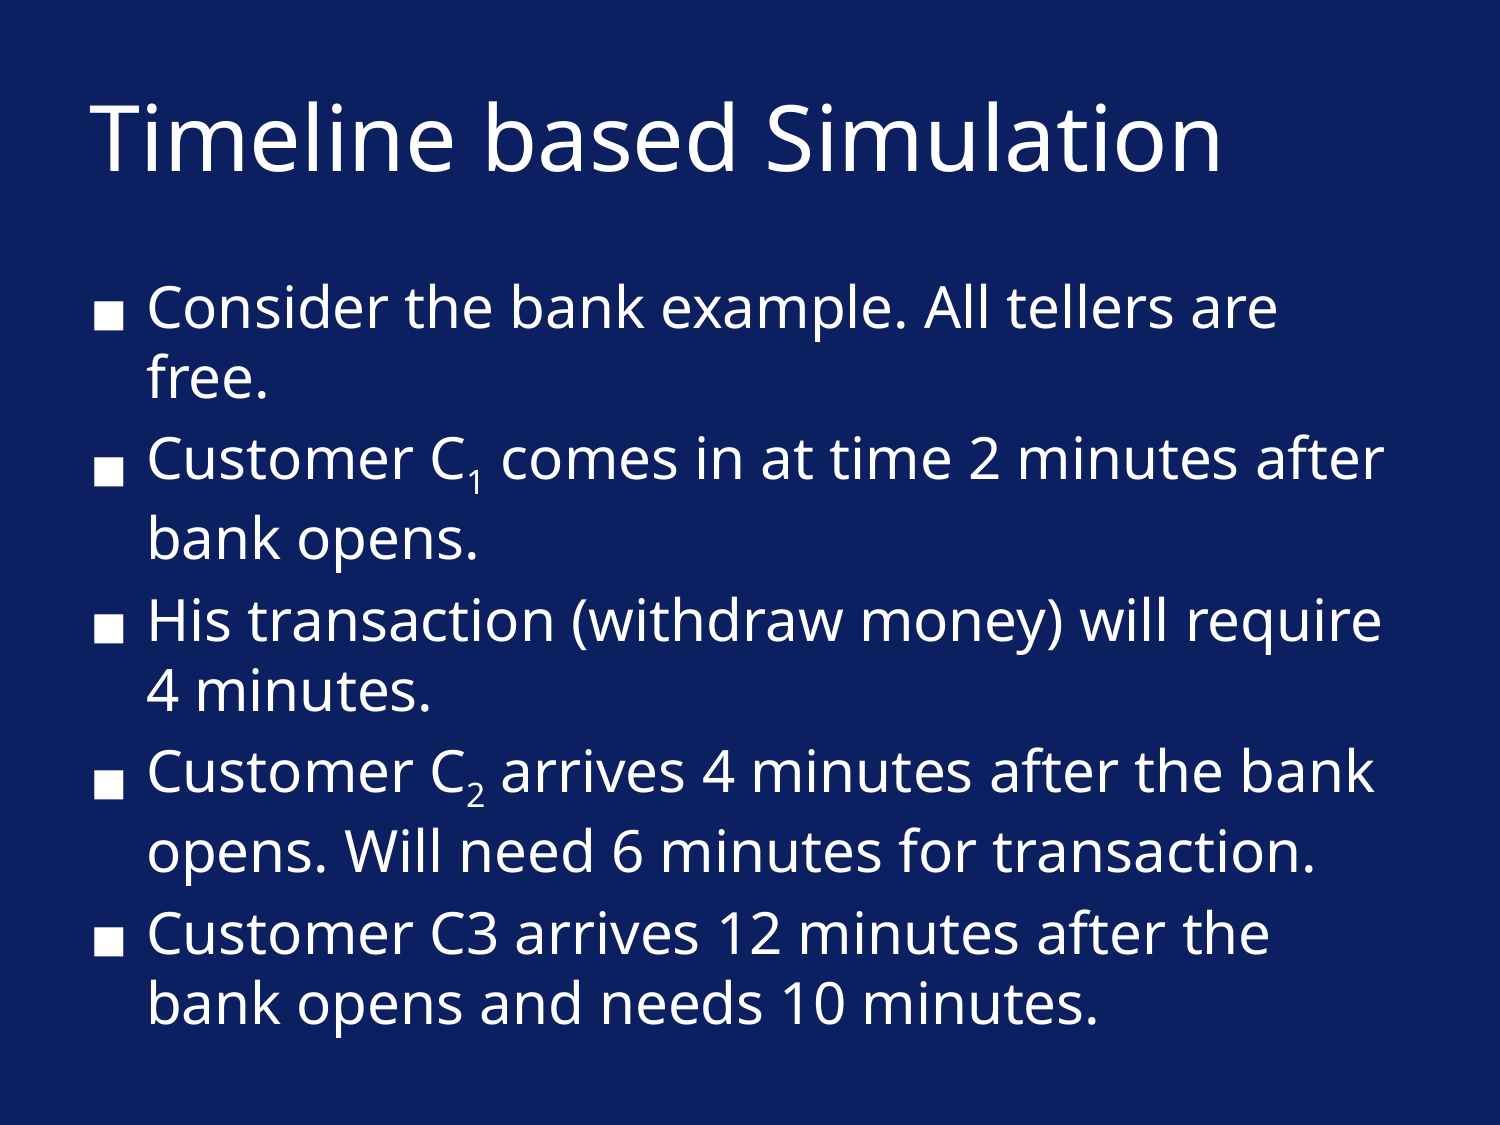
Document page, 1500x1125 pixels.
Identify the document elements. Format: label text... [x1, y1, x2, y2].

list Consider the bank example. All tellers are free. Customer C1 comes in at time 2 minutes after bank opens. His transaction (withdraw money) will require 4 minutes. Customer C2 arrives 4 minutes after the bank opens. Will need 6 minutes for transaction. Customer C3 arrives 12 minutes after the bank opens and needs 10 minutes. [74, 262, 1425, 1013]
title Timeline based Simulation [74, 59, 1425, 210]
